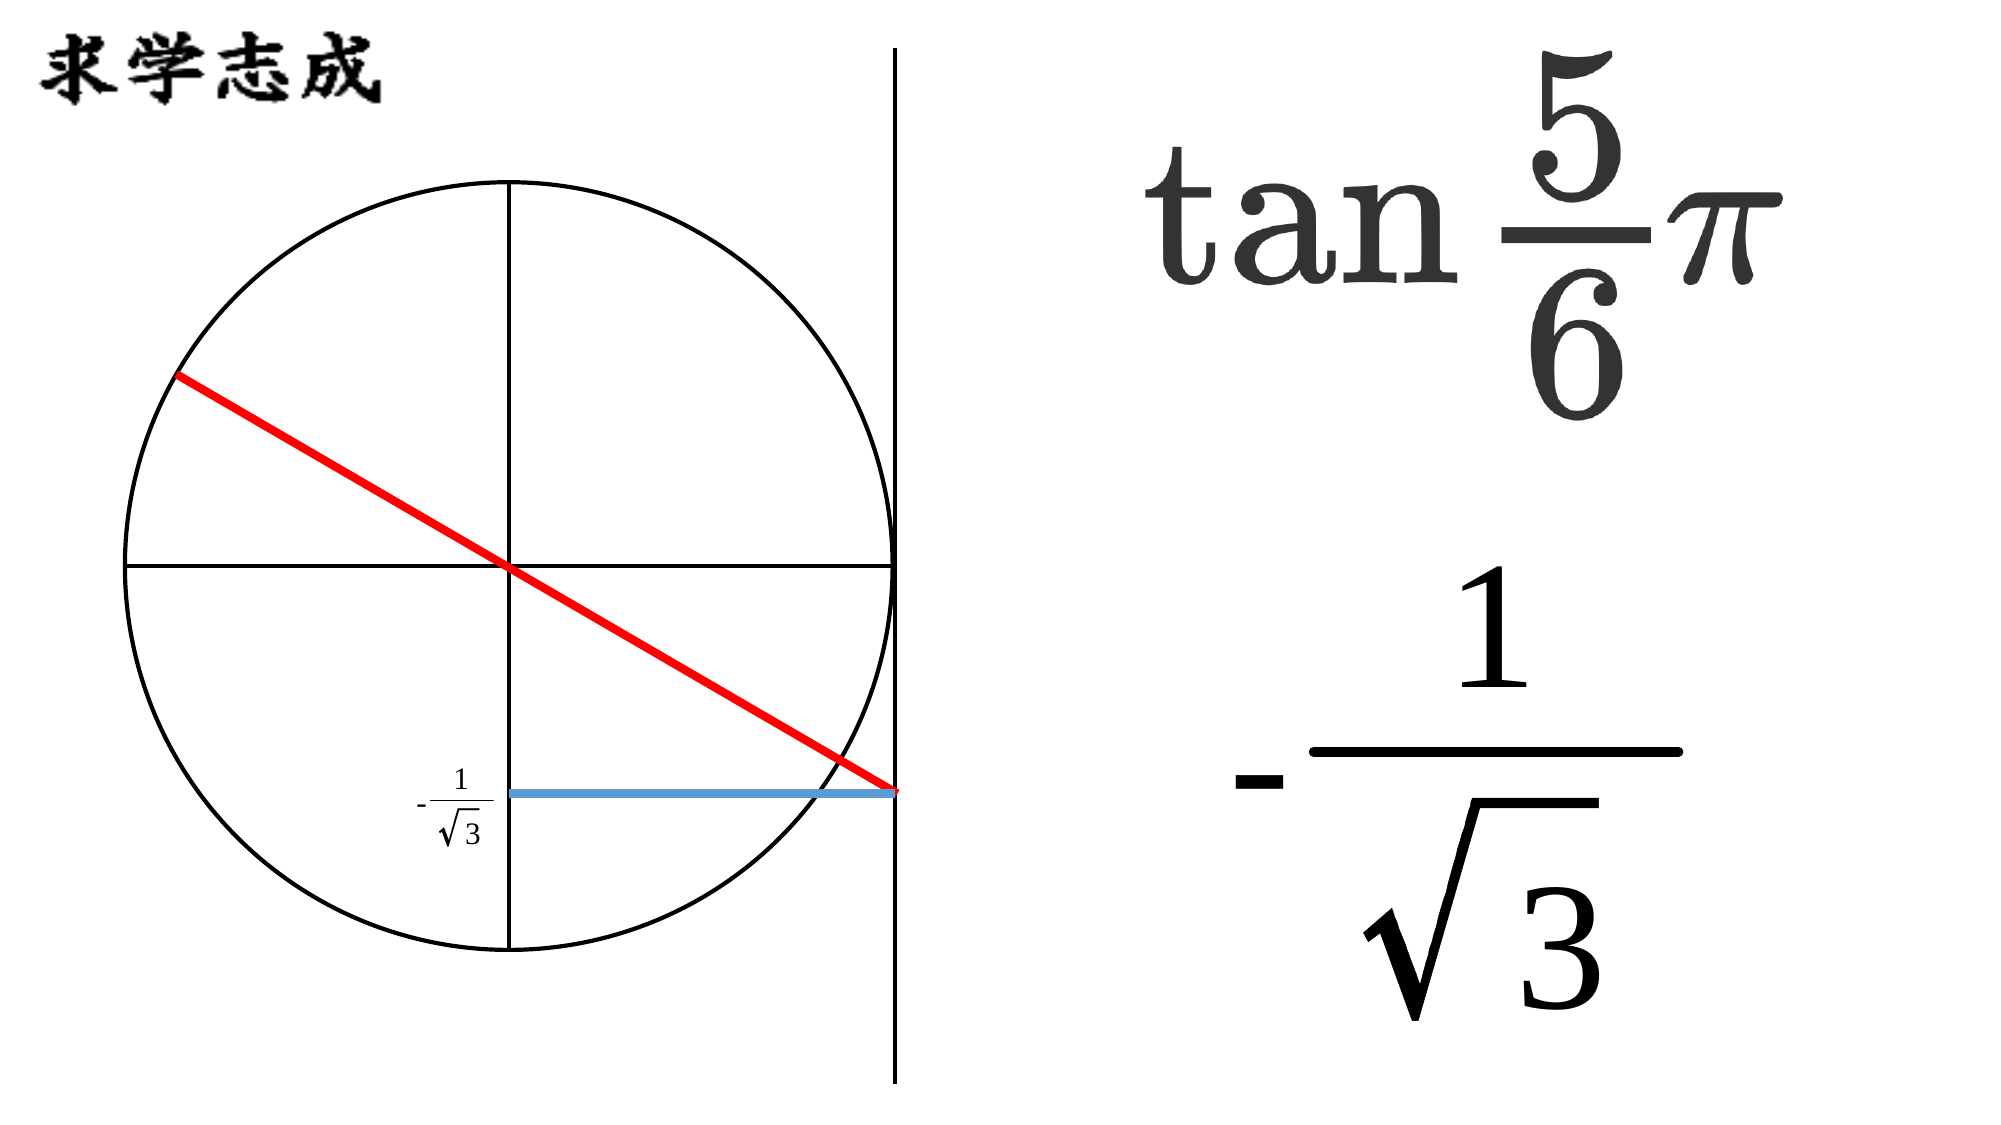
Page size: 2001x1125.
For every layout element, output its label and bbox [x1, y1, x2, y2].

picture [18, 0, 403, 166]
text_box [416, 761, 497, 854]
text_box [123, 181, 843, 760]
text_box [176, 374, 898, 794]
picture [1095, 0, 1834, 471]
text_box [1229, 524, 1699, 1063]
text_box [198, 794, 816, 951]
